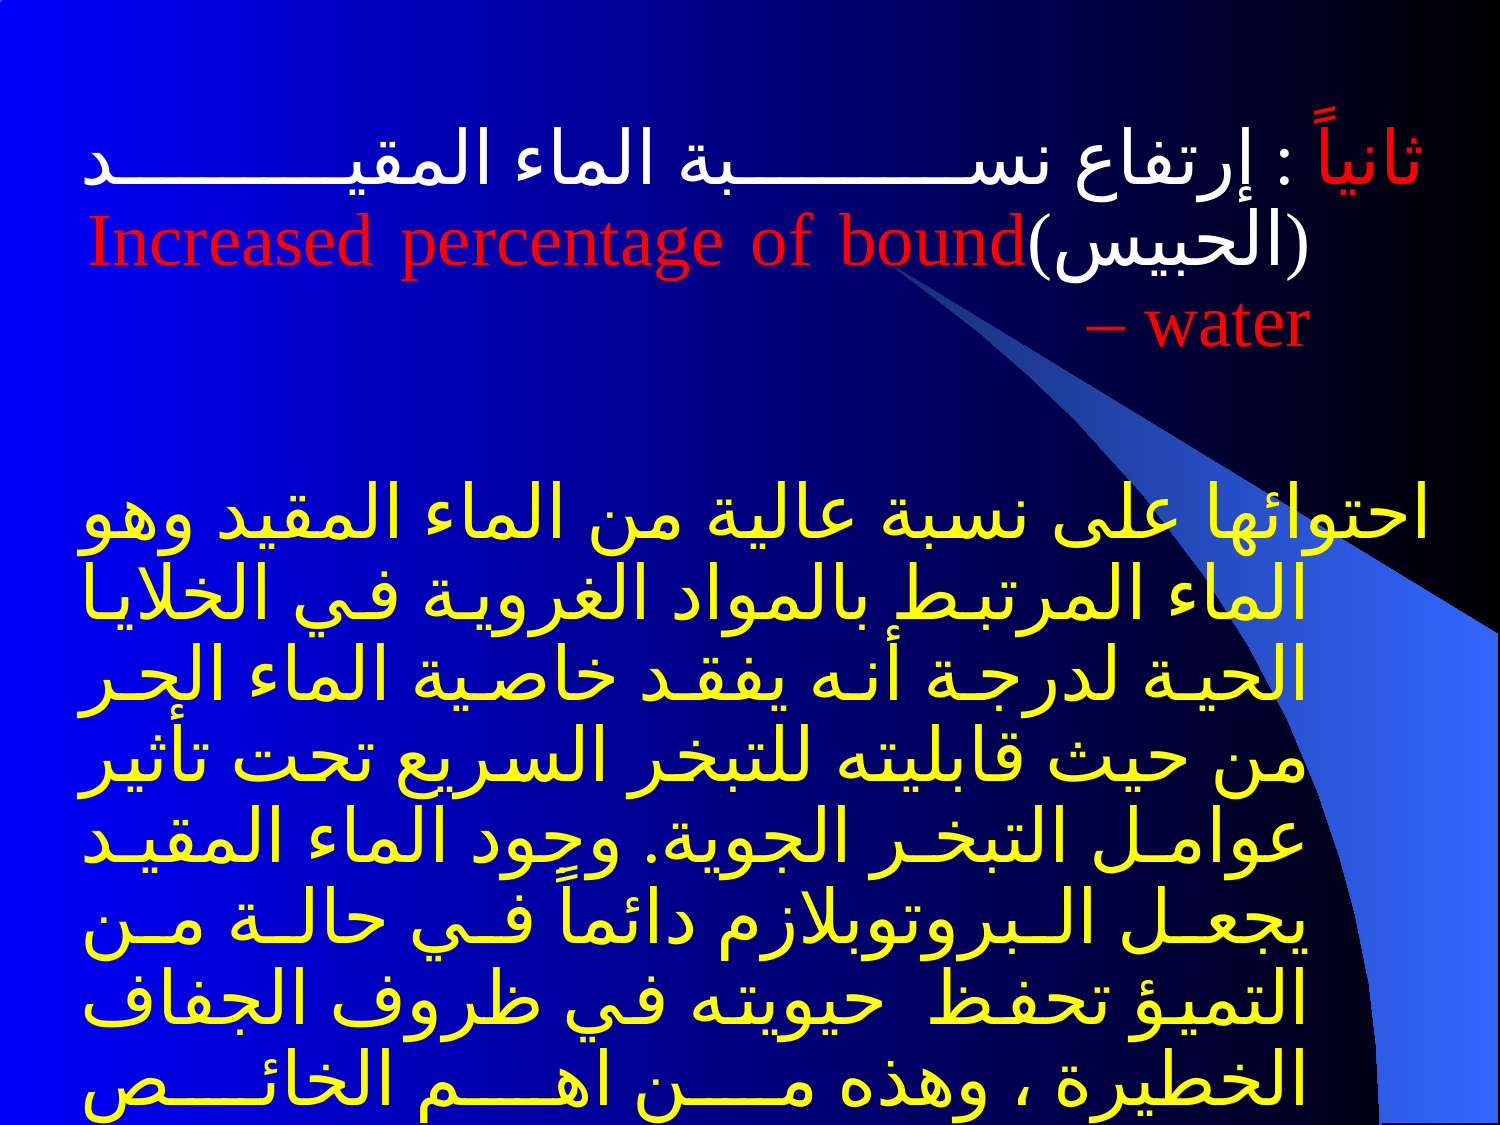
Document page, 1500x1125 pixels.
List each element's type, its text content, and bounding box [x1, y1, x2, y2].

list ثانياً : إرتفاع نسبة الماء المقيد (الحبيس)Increased percentage of bound – water احتوائها على نسبة عالية من الماء المقيد وهو الماء المرتبط بالمواد الغروية في الخلايا الحية لدرجة أنه يفقد خاصية الماء الحر من حيث قابليته للتبخر السريع تحت تأثير عوامل التبخر الجوية. وجود الماء المقيد يجعل البروتوبلازم دائماً في حالة من التميؤ تحفظ حيويته في ظروف الجفاف الخطيرة ، وهذه من اهم الخائص الفسيولوجية للنباتات الصحراوية. [49, 112, 1463, 1088]
